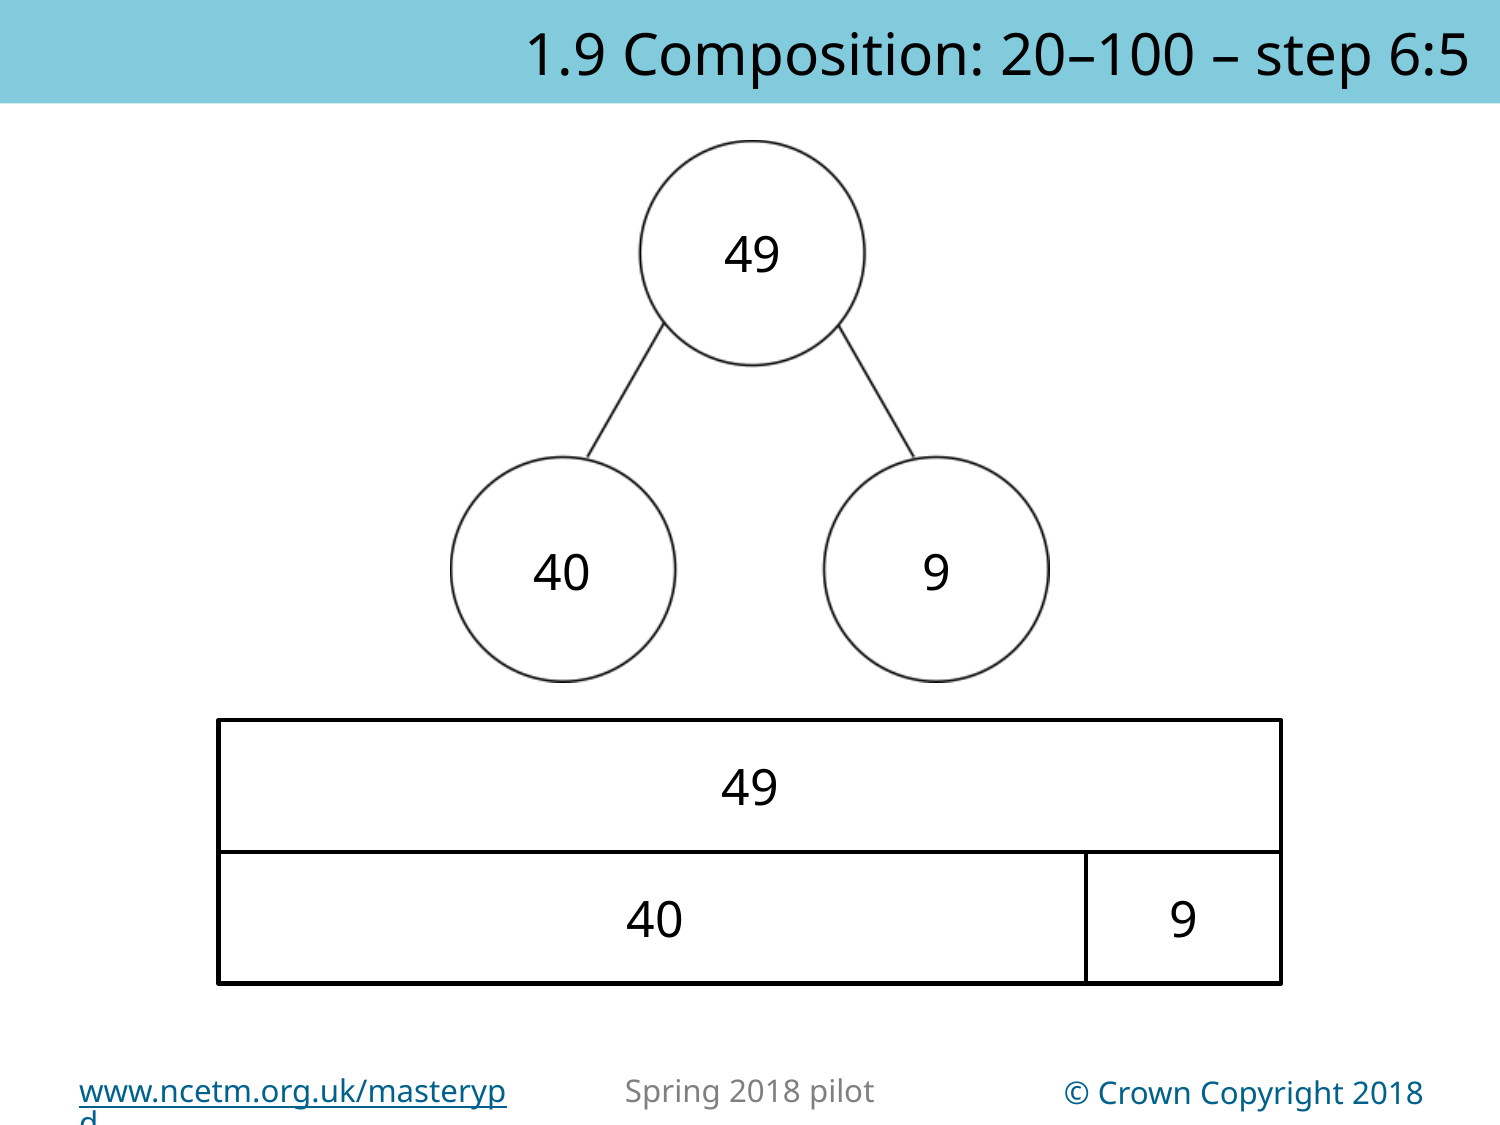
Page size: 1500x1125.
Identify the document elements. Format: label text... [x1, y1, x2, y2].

text_box [1085, 851, 1282, 984]
picture [449, 140, 1050, 684]
list 1.9 Composition: 20–100 – step 6:5 [0, 0, 1500, 104]
text_box [218, 720, 1282, 851]
text_box [218, 851, 1085, 984]
text_box 9 [1154, 879, 1213, 955]
